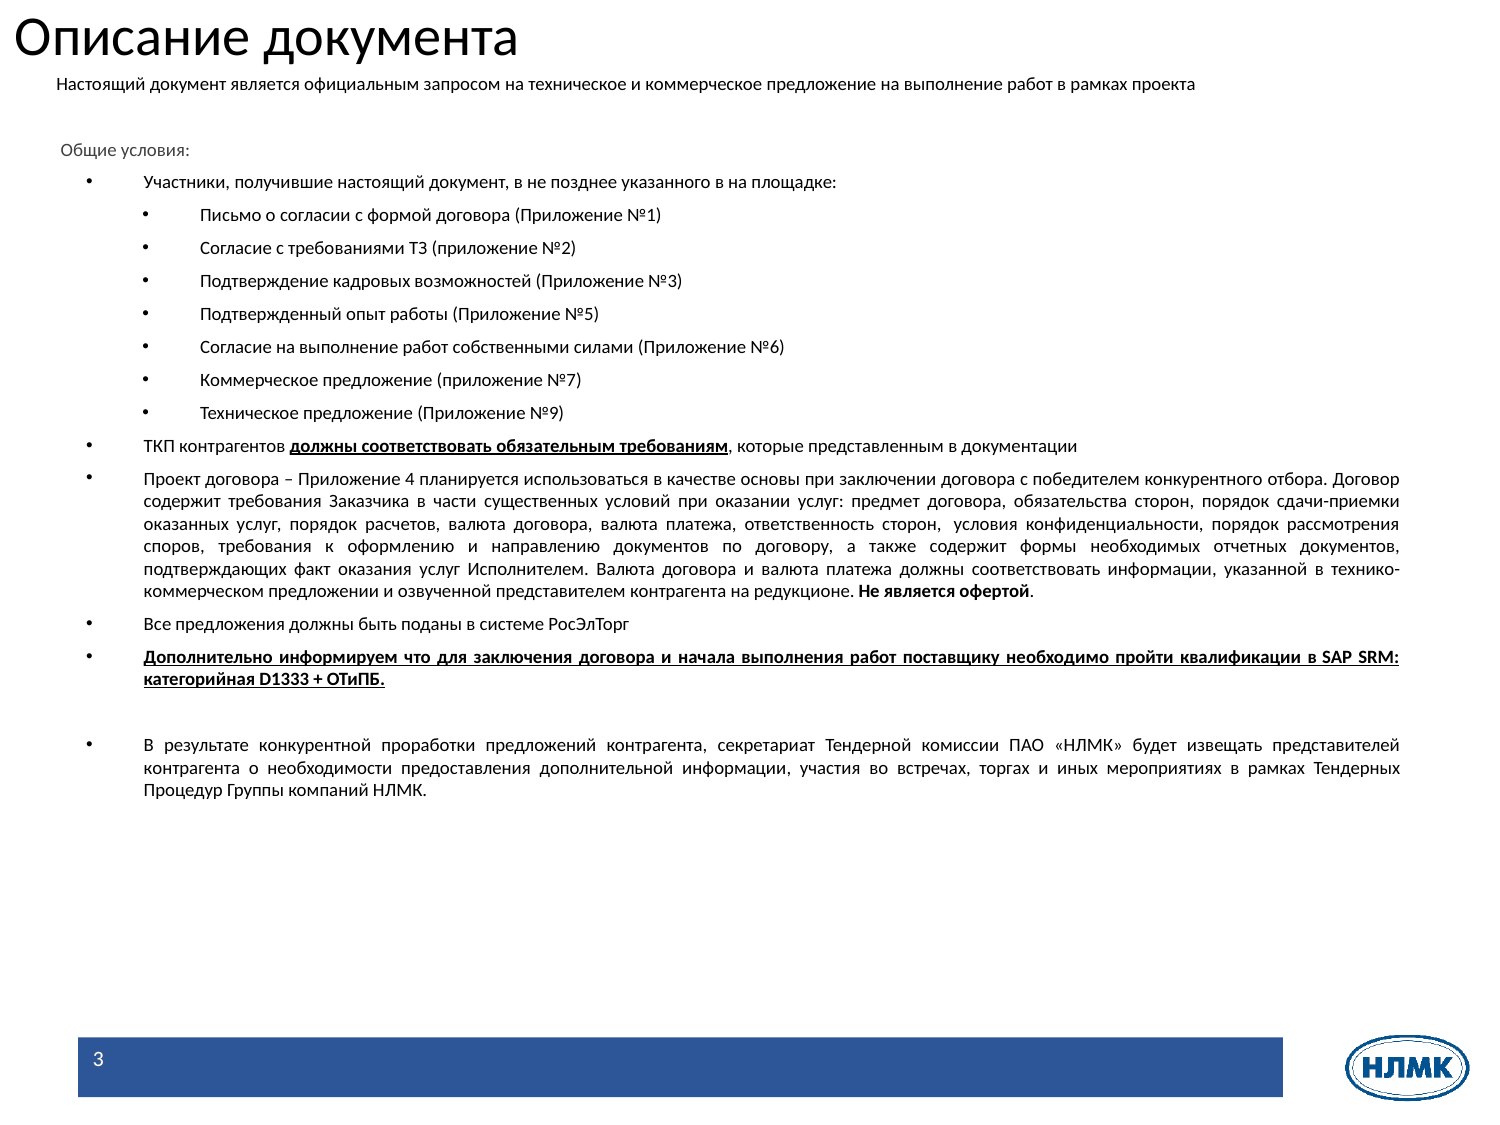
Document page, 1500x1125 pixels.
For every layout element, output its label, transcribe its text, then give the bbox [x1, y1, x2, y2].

list Настоящий документ является официальным запросом на техническое и коммерческое предложение на выполнение работ в рамках проекта Общие условия: Участники, получившие настоящий документ, в не позднее указанного в на площадке: Письмо о согласии с формой договора (Приложение №1) Согласие с требованиями ТЗ (приложение №2) Подтверждение кадровых возможностей (Приложение №3) Подтвержденный опыт работы (Приложение №5) Согласие на выполнение работ собственными силами (Приложение №6) Коммерческое предложение (приложение №7) Техническое предложение (Приложение №9) ТКП контрагентов должны соответствовать обязательным требованиям, которые представленным в документации Проект договора – Приложение 4 планируется использоваться в качестве основы при заключении договора с победителем конкурентного отбора. Договор содержит требования Заказчика в части существенных условий при оказании услуг: предмет договора, обязательства сторон, порядок сдачи-приемки оказанных услуг, порядок расчетов, валюта договора, валюта платежа, ответственность сторон, условия конфиденциальности, порядок рассмотрения споров, требования к оформлению и направлению документов по договору, а также содержит формы необходимых отчетных документов, подтверждающих факт оказания услуг Исполнителем. Валюта договора и валюта платежа должны соответствовать информации, указанной в технико-коммерческом предложении и озвученной представителем контрагента на редукционе. Не является офертой. Все предложения должны быть поданы в системе РосЭлТорг Дополнительно информируем что для заключения договора и начала выполнения работ поставщику необходимо пройти квалификации в SAP SRM: категорийная D1333 + ОТиПБ. В результате конкурентной проработки предложений контрагента, секретариат Тендерной комиссии ПАО «НЛМК» будет извещать представителей контрагента о необходимости предоставления дополнительной информации, участия во встречах, торгах и иных мероприятиях в рамках Тендерных Процедур Группы компаний НЛМК. [41, 102, 1415, 1001]
picture [1327, 1011, 1487, 1124]
text_box Описание документа [0, 0, 1500, 102]
